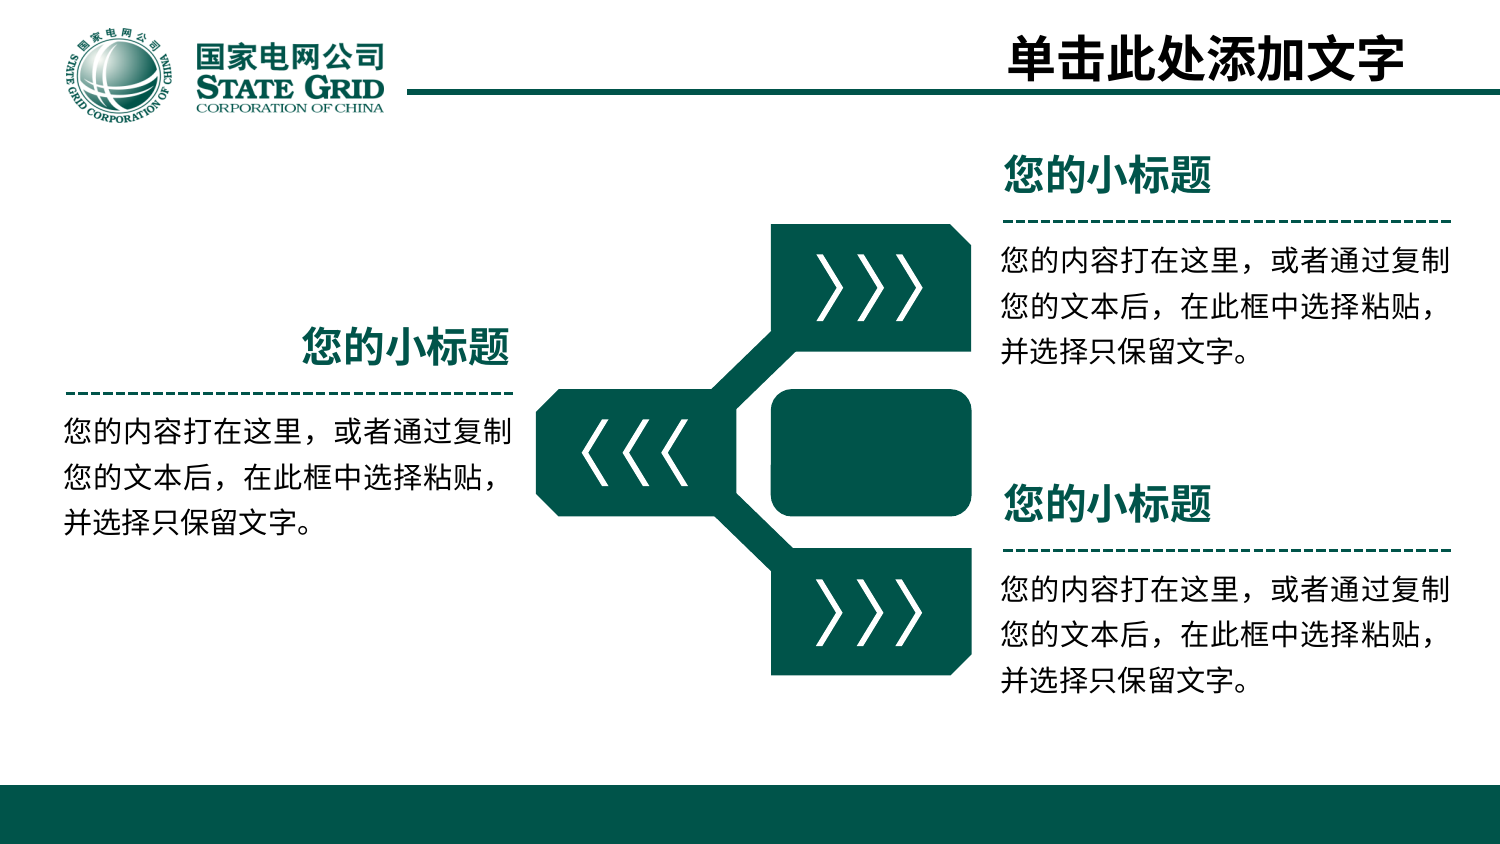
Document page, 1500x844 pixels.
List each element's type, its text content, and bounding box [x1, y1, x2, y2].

text_box 您的内容打在这里，或者通过复制您的文本后，在此框中选择粘贴，并选择只保留文字。 [48, 395, 528, 547]
text_box 您的内容打在这里，或者通过复制您的文本后，在此框中选择粘贴，并选择只保留文字。 [985, 553, 1466, 705]
picture [66, 28, 384, 123]
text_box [65, 312, 527, 394]
text_box 您的内容打在这里，或者通过复制您的文本后，在此框中选择粘贴，并选择只保留文字。 [985, 224, 1466, 376]
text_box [987, 141, 1452, 222]
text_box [535, 223, 972, 676]
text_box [987, 470, 1452, 551]
